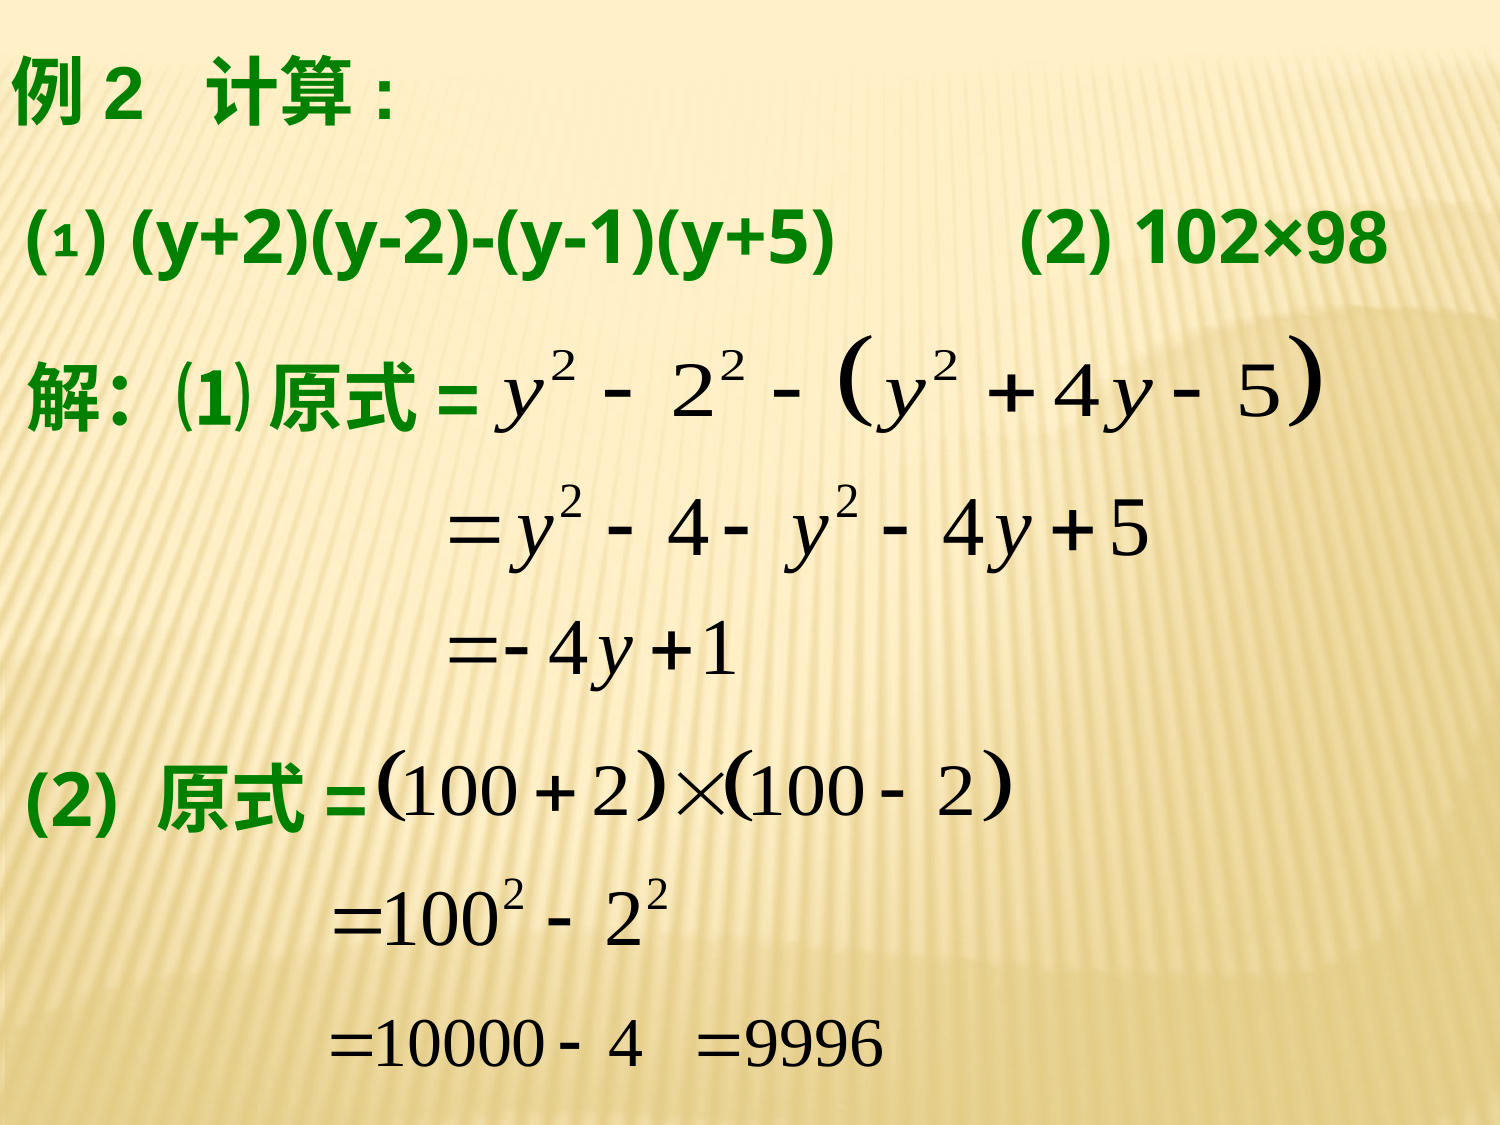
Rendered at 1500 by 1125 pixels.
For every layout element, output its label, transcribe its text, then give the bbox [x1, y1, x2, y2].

text_box 例2 计算: [0, 37, 847, 142]
text_box ⑴ (y+2)(y-2)-(y-1)(y+5) [6, 180, 927, 286]
text_box (2) 102×98 [1004, 180, 1500, 286]
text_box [314, 1002, 654, 1085]
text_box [428, 599, 746, 708]
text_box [314, 858, 682, 966]
text_box 解：⑴ 原式= [11, 343, 469, 449]
text_box [38, 52, 351, 160]
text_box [428, 463, 1165, 592]
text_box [365, 734, 1021, 859]
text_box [680, 1002, 898, 1085]
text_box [479, 324, 1335, 469]
text_box (2) 原式= [10, 743, 357, 849]
